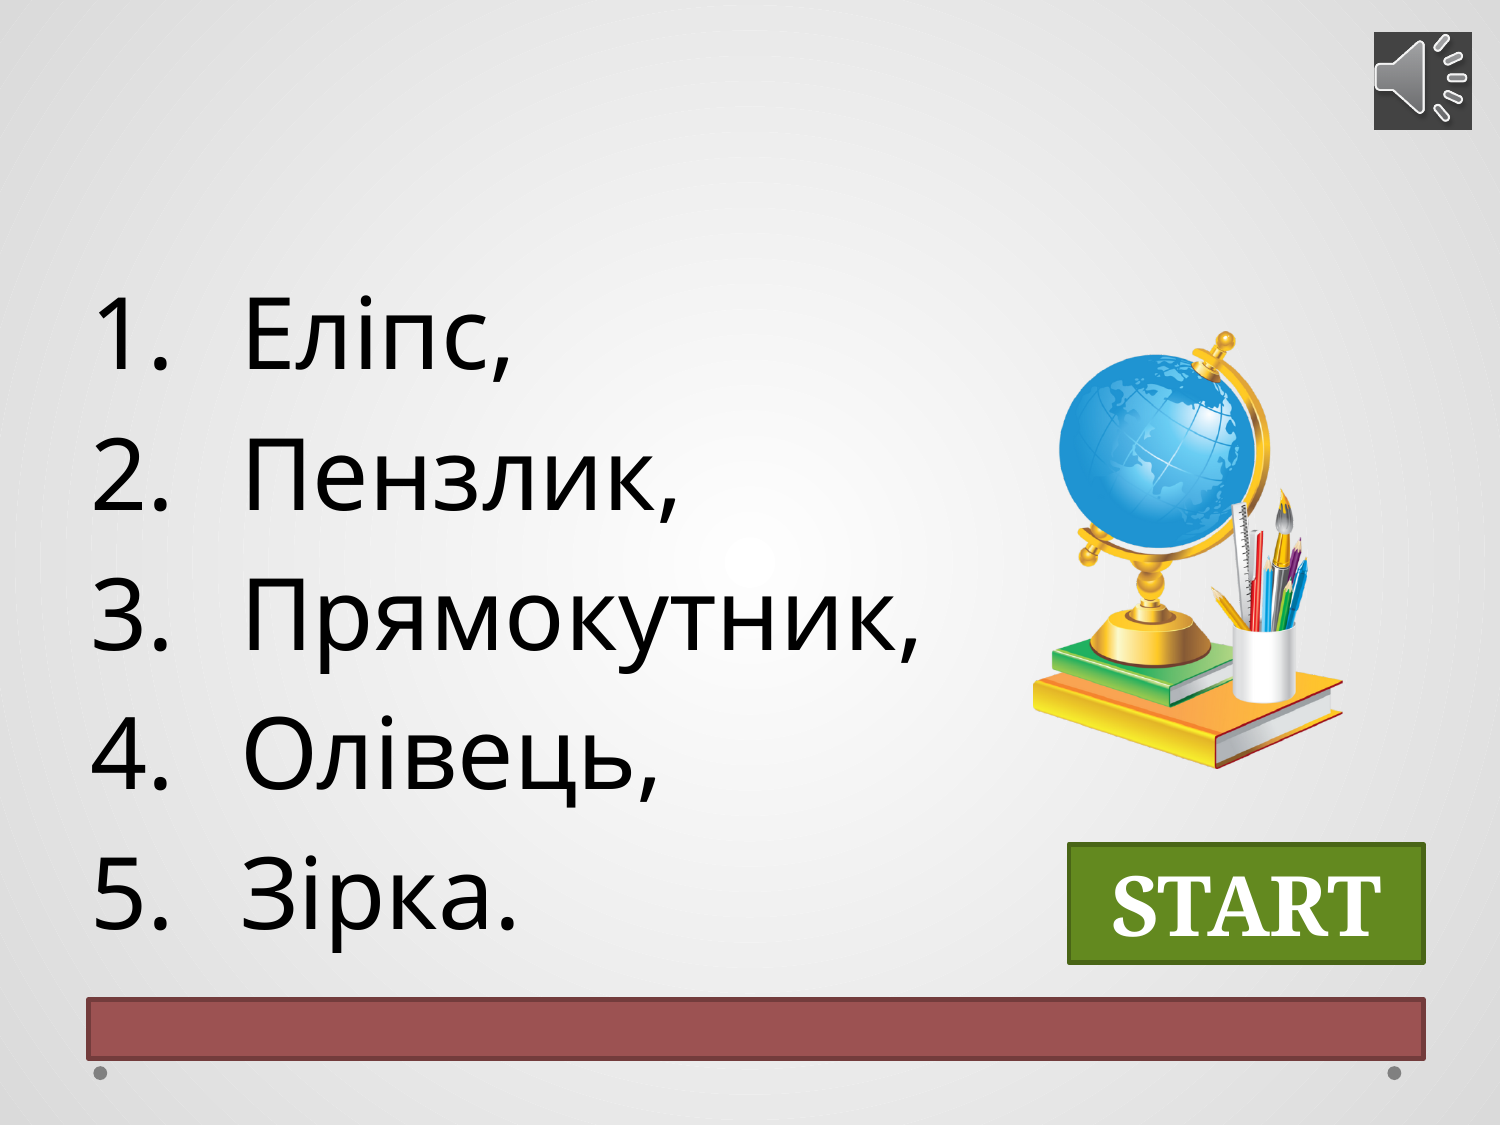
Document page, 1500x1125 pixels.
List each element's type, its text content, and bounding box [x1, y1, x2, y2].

list Еліпс, Пензлик, Прямокутник, Олівець, Зірка. [75, 262, 1425, 1005]
text_box [86, 997, 1426, 1061]
picture [1373, 30, 1474, 132]
picture [1033, 330, 1343, 769]
text_box START [1067, 842, 1426, 965]
